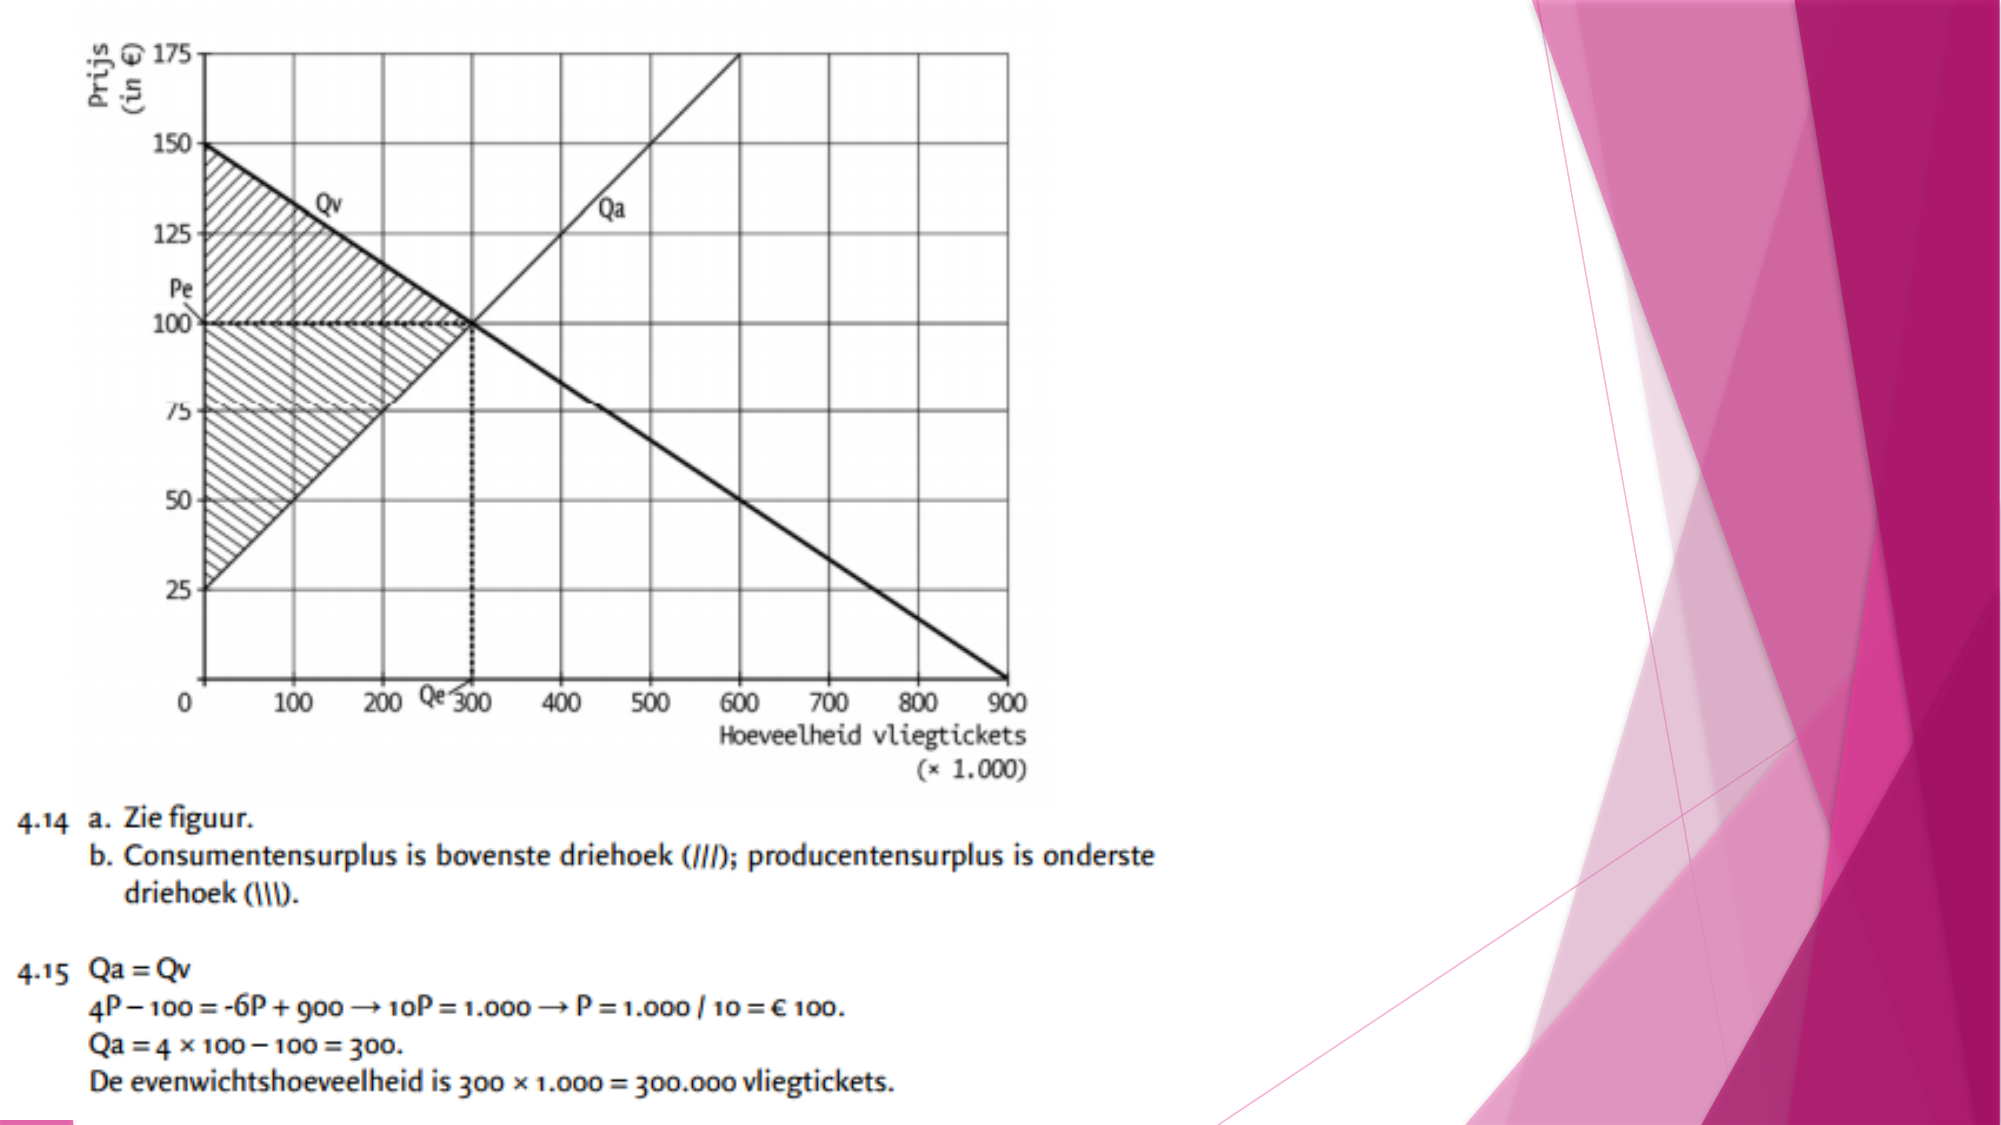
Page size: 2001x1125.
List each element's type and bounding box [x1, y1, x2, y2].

picture [0, 0, 1191, 1120]
